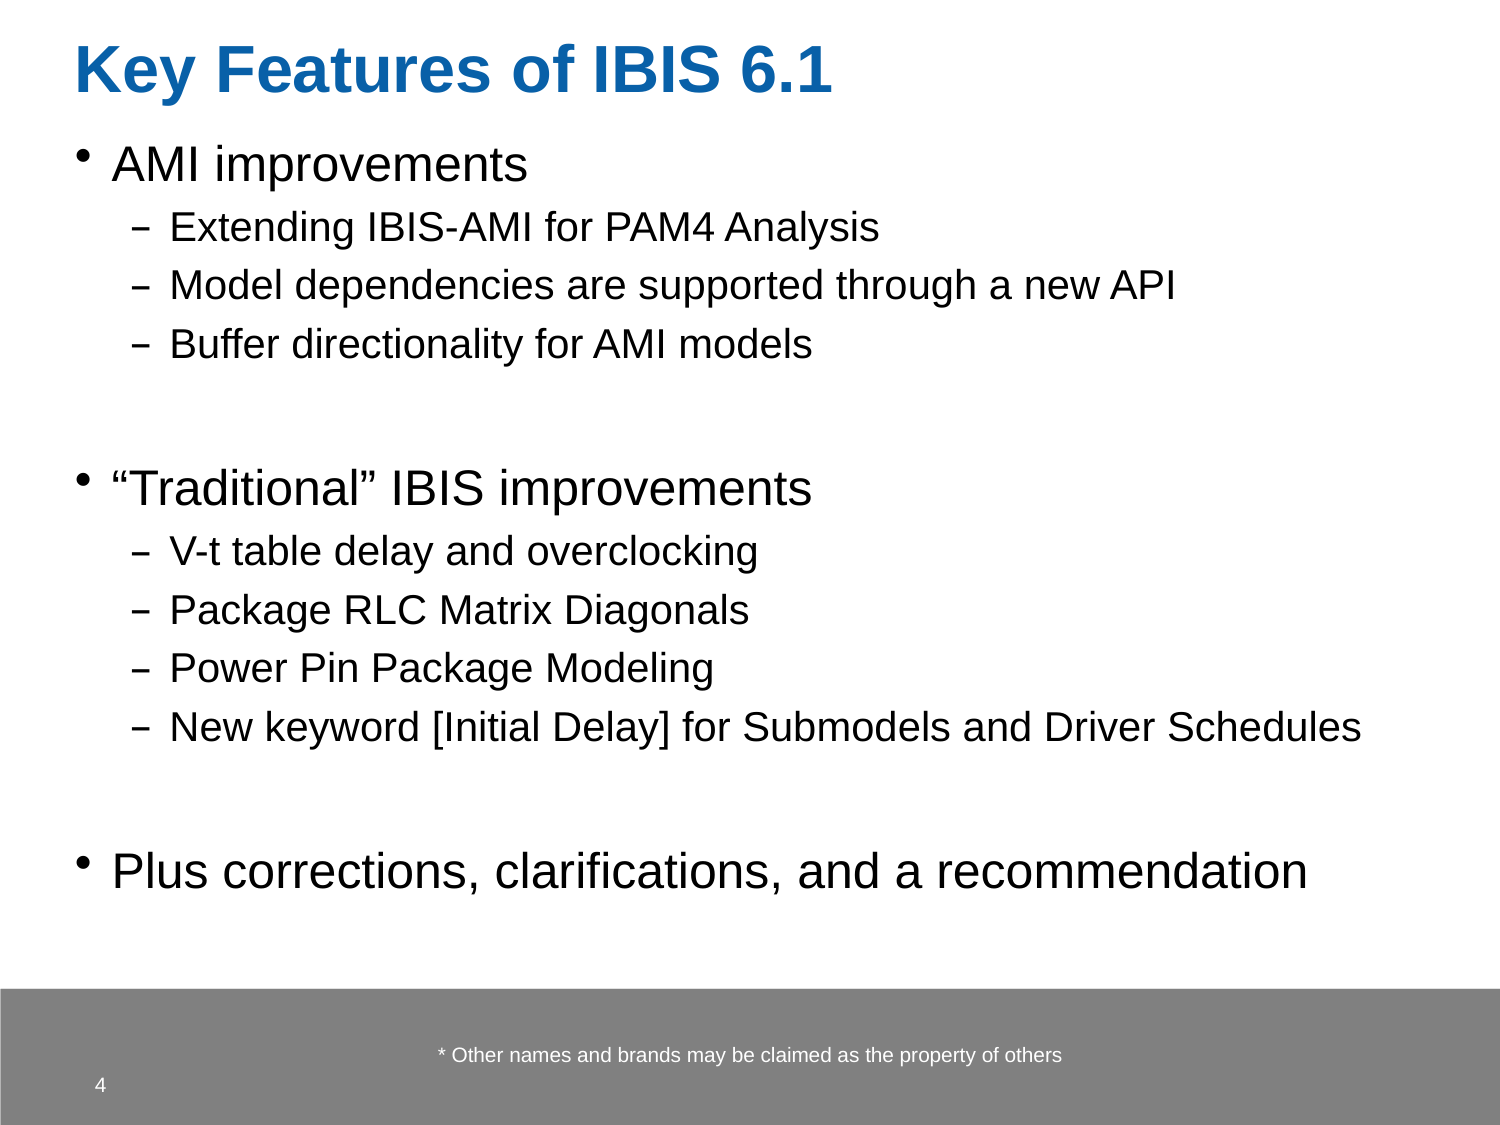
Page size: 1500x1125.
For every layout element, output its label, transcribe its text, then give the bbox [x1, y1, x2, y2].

title Key Features of IBIS 6.1 [74, 25, 1427, 131]
list AMI improvements Extending IBIS-AMI for PAM4 Analysis Model dependencies are supported through a new API Buffer directionality for AMI models “Traditional” IBIS improvements V-t table delay and overclocking Package RLC Matrix Diagonals Power Pin Package Modeling New keyword [Initial Delay] for Submodels and Driver Schedules Plus corrections, clarifications, and a recommendation [74, 131, 1427, 992]
